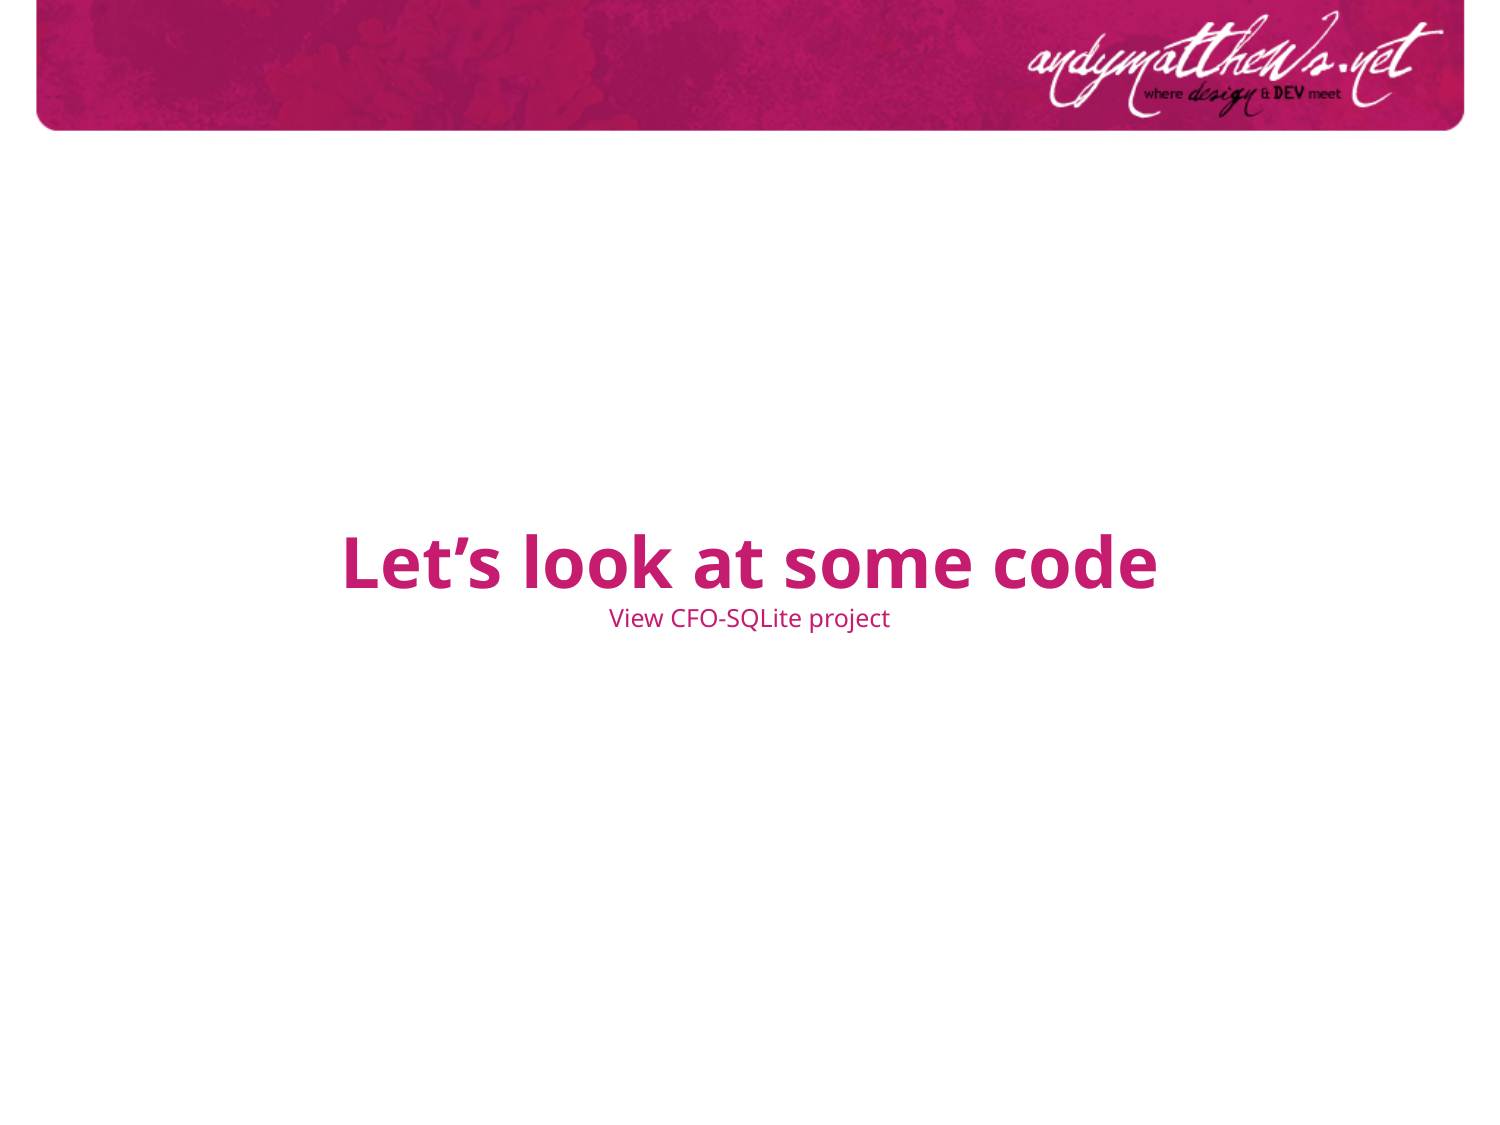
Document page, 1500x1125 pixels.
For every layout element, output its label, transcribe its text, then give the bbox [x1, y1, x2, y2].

text_box Let’s look at some code View CFO-SQLite project [74, 525, 1425, 625]
picture [0, 0, 1500, 1125]
